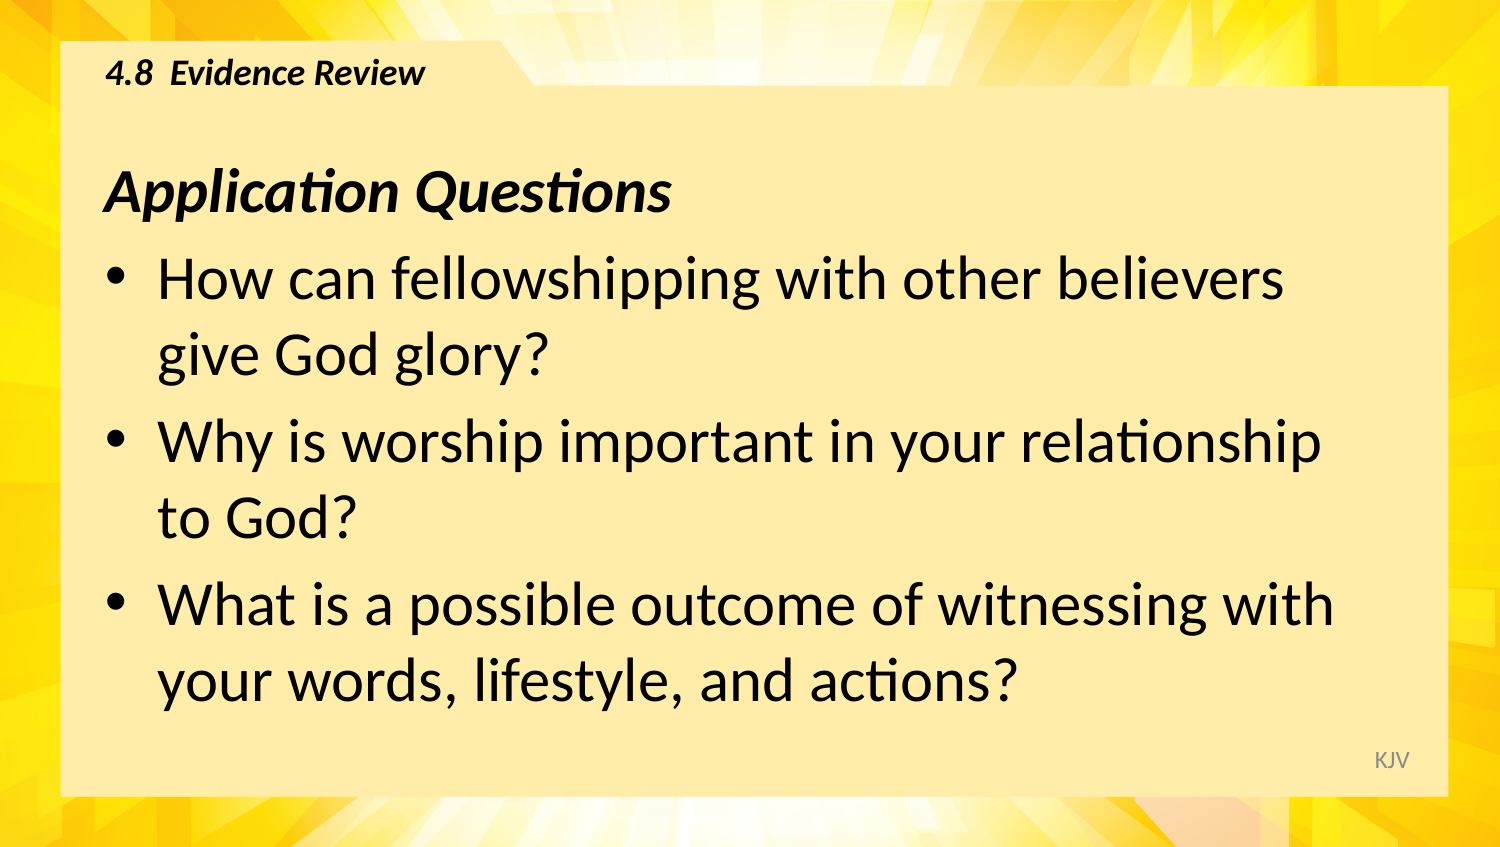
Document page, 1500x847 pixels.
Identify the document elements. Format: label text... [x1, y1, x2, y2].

picture [0, 0, 1500, 847]
list Application Questions How can fellowshipping with other believers give God glory? Why is worship important in your relationship to God? What is a possible outcome of witnessing with your words, lifestyle, and actions? [89, 141, 1403, 722]
footer KJV [950, 736, 1425, 782]
title 4.8 Evidence Review [89, 33, 1420, 108]
